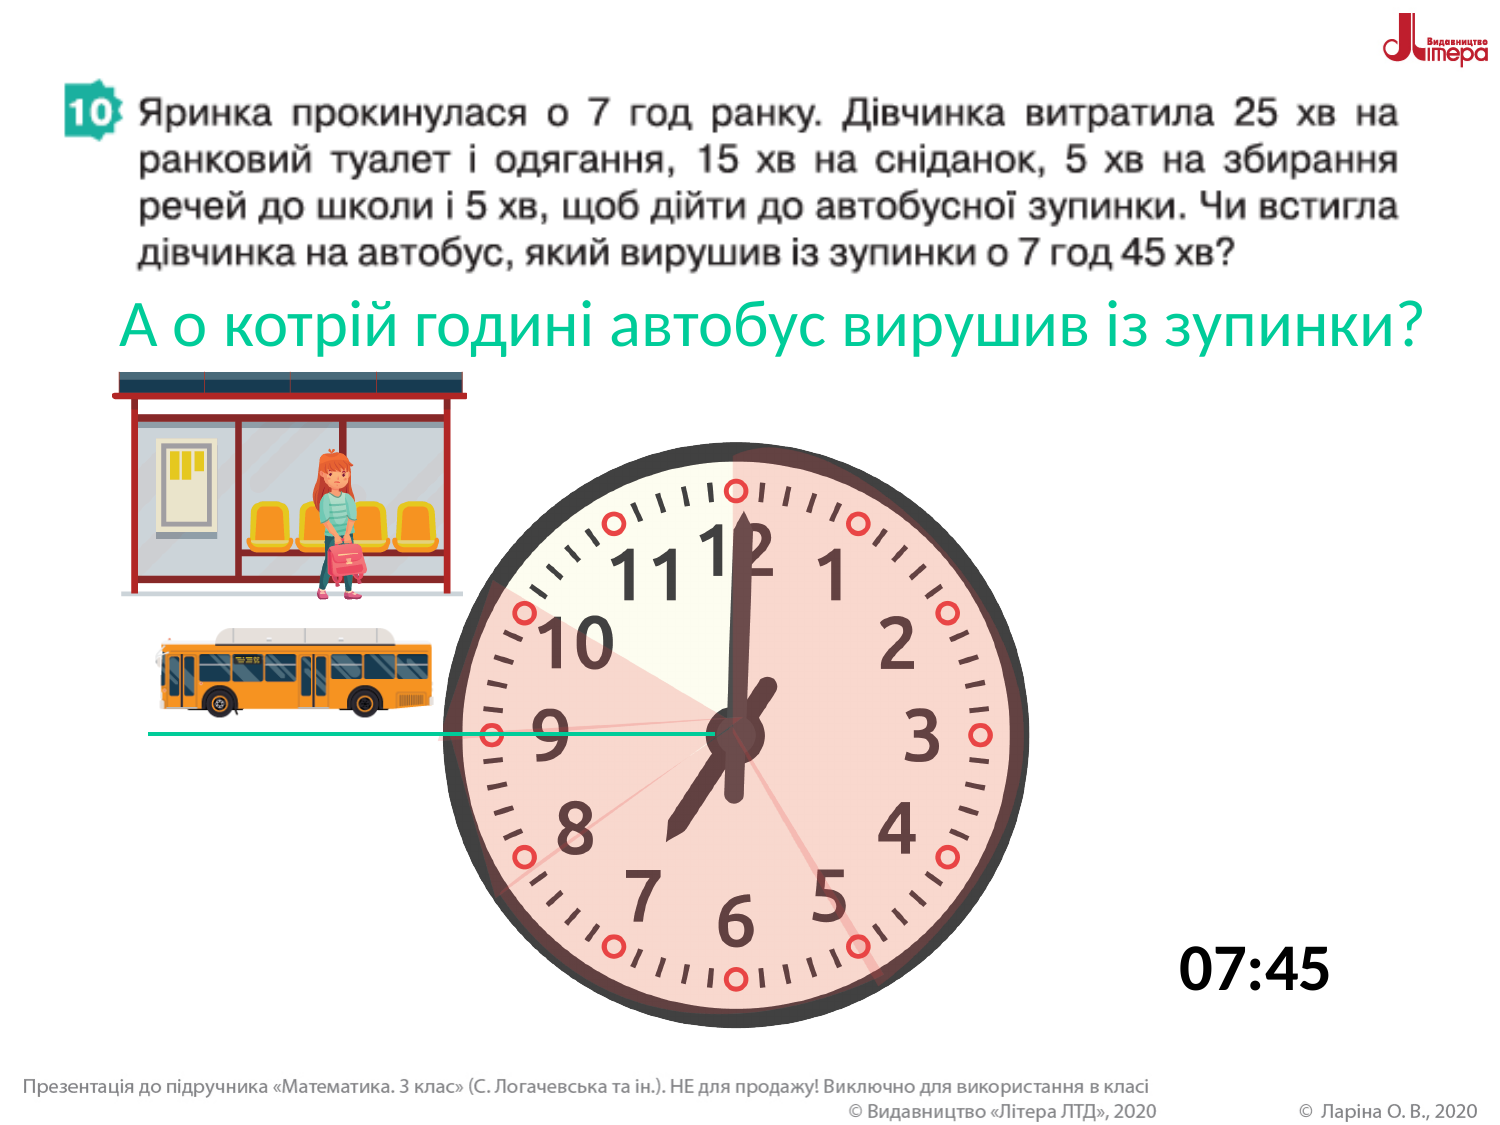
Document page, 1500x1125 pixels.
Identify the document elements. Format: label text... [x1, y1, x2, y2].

text_box А о котрій годині автобус вирушив із зупинки? [76, 255, 1471, 386]
picture [0, 0, 1500, 1125]
text_box 07:45 [1164, 916, 1348, 1012]
